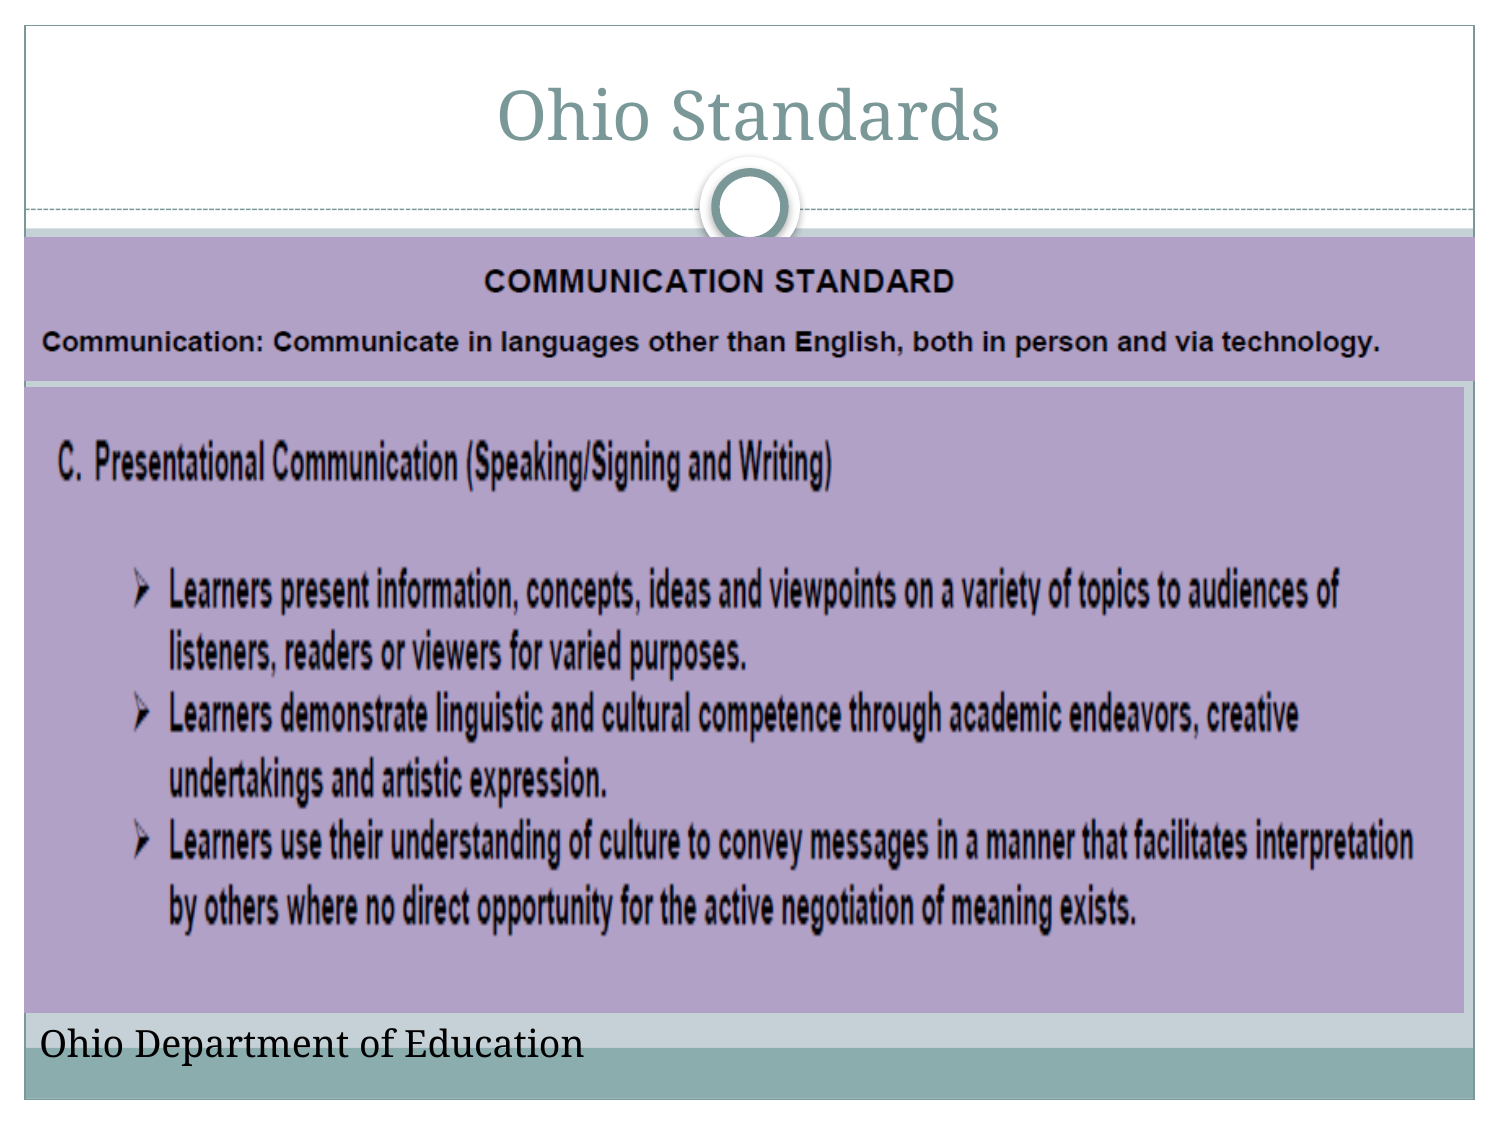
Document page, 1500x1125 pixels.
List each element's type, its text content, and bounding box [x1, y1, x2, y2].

picture [24, 387, 1464, 1013]
title Ohio Standards [49, 37, 1450, 162]
text_box Ohio Department of Education [24, 1022, 601, 1073]
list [24, 237, 1476, 381]
